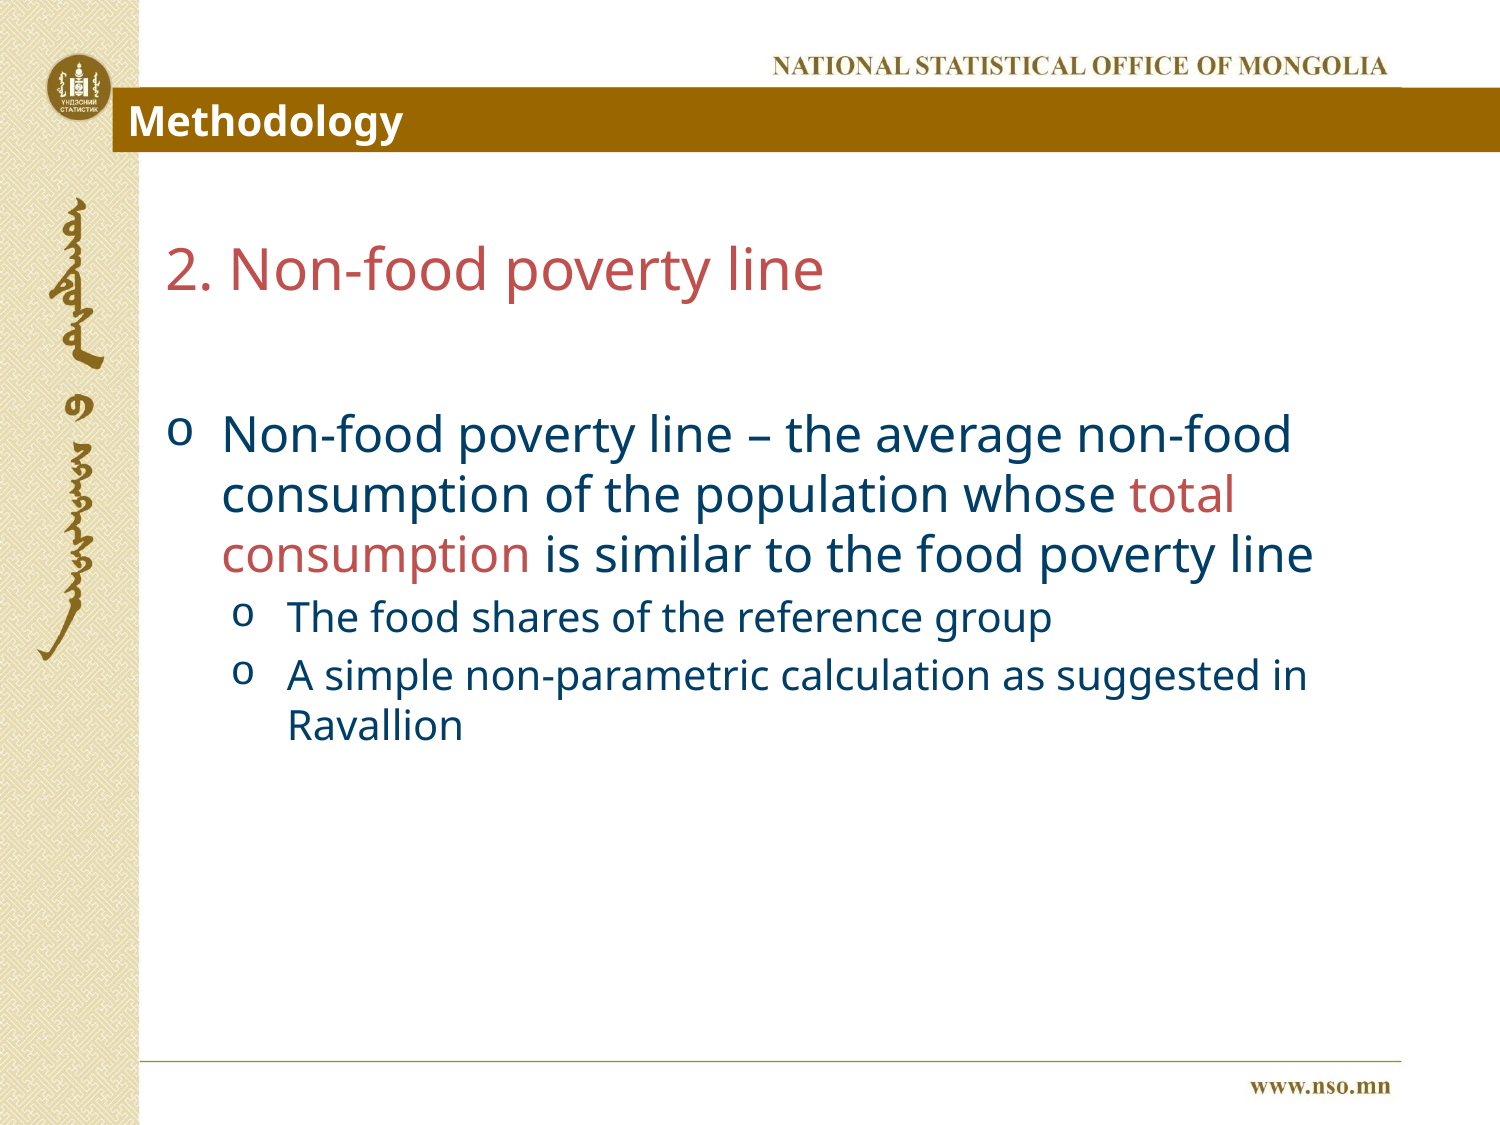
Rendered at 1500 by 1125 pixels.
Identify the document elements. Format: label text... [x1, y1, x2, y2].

list 2. Non-food poverty line Non-food poverty line – the average non-food consumption of the population whose total consumption is similar to the food poverty line The food shares of the reference group A simple non-parametric calculation as suggested in Ravallion [149, 224, 1476, 968]
picture [0, 0, 1500, 1125]
text_box Methodology [112, 87, 1500, 153]
